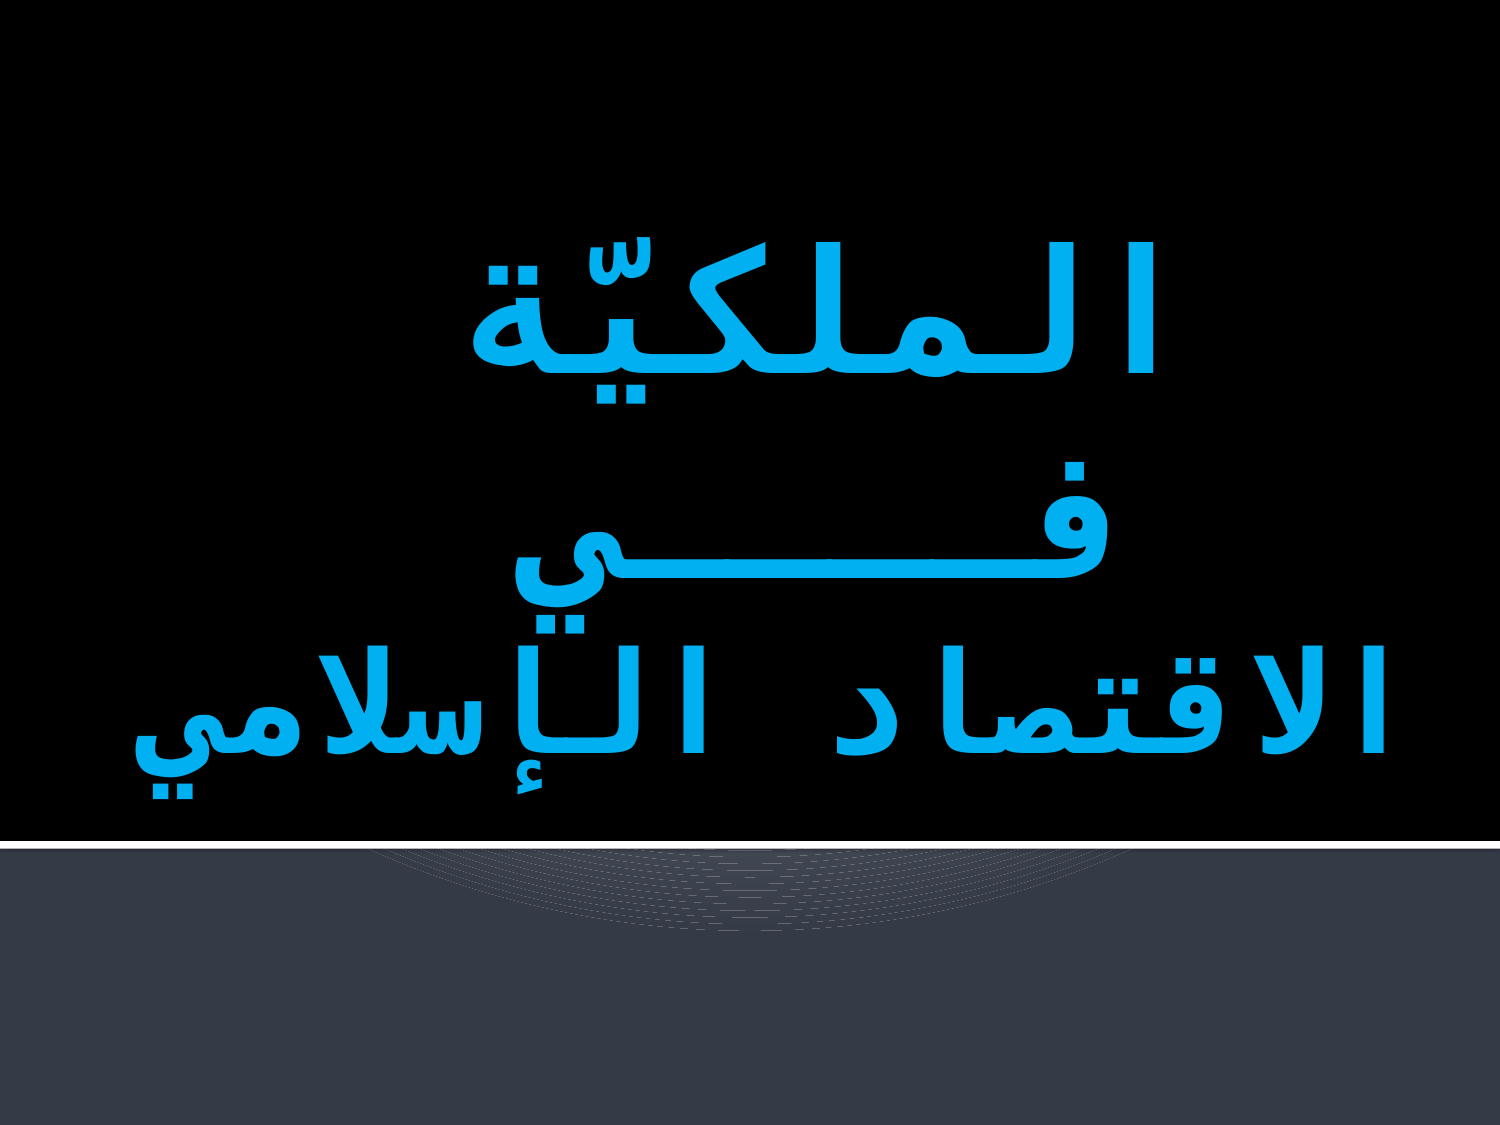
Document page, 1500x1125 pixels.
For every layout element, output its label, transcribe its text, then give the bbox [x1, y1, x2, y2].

title الملكيّة فــــي الاقتصاد الإسلامي [112, 117, 1438, 825]
